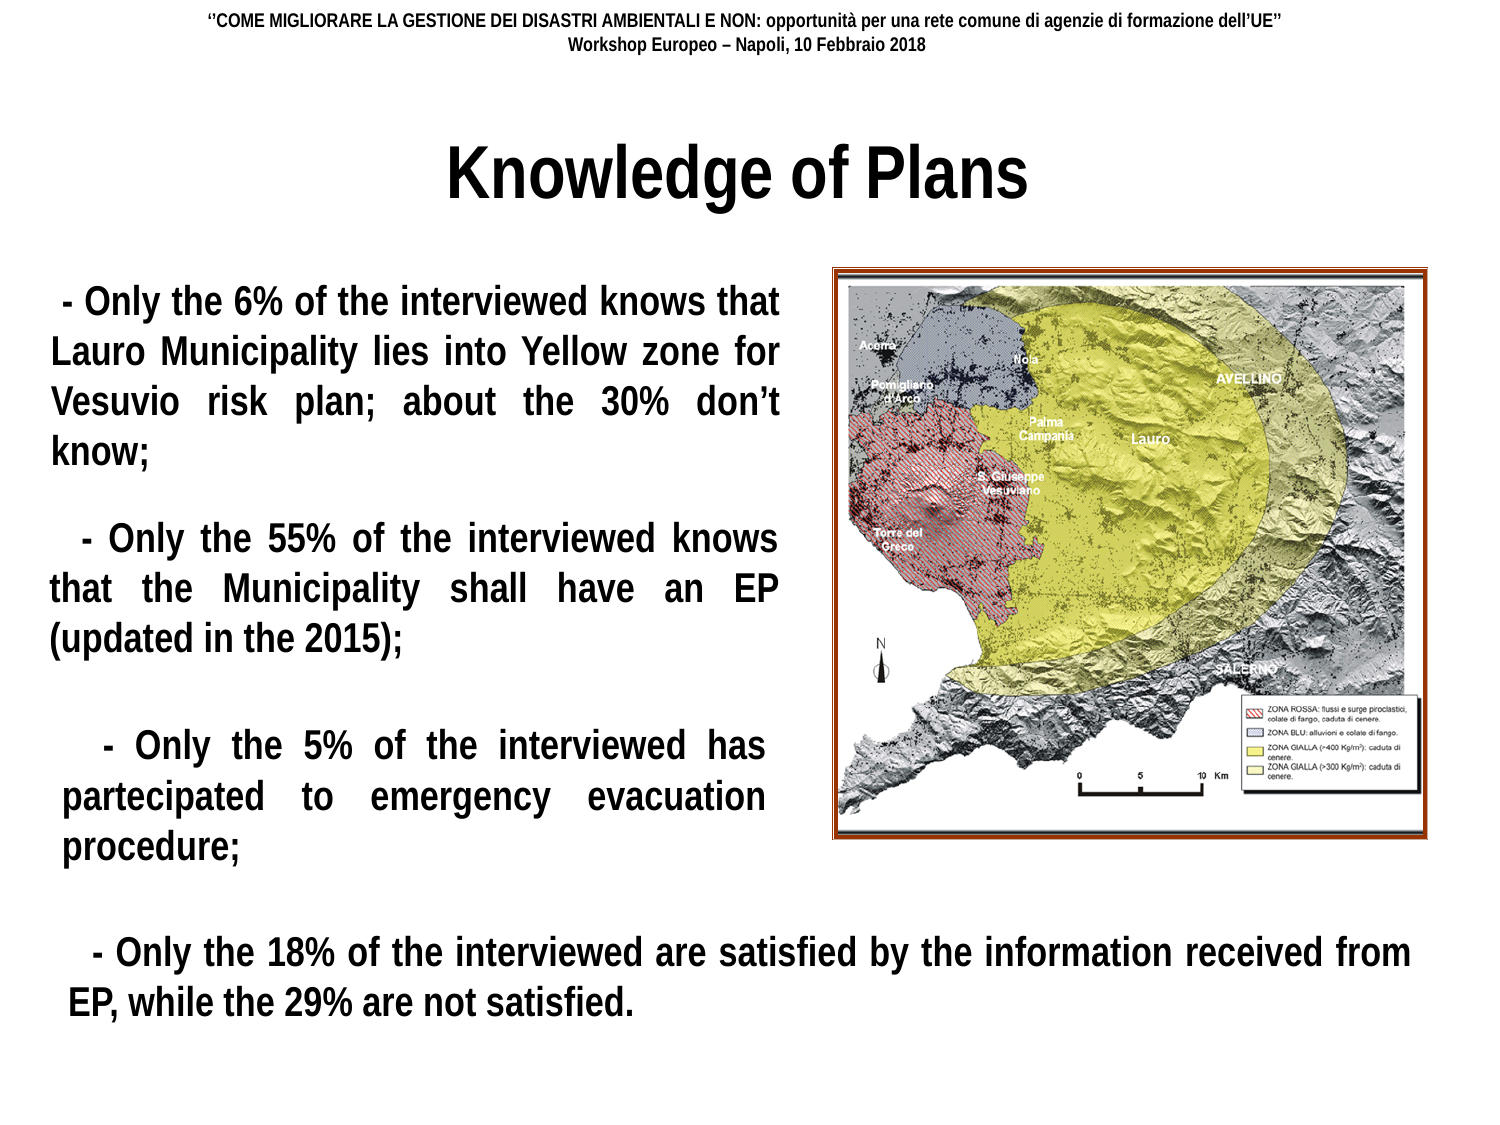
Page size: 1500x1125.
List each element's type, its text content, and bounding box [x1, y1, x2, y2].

text_box - Only the 55% of the interviewed knows that the Municipality shall have an EP (updated in the 2015); [34, 503, 795, 687]
text_box - Only the 6% of the interviewed knows that Lauro Municipality lies into Yellow zone for Vesuvio risk plan; about the 30% don’t know; [35, 266, 796, 480]
text_box Knowledge of Plans [53, 105, 1424, 231]
text_box - Only the 18% of the interviewed are satisfied by the information received from EP, while the 29% are not satisfied. [53, 916, 1428, 1076]
text_box ‘’COME MIGLIORARE LA GESTIONE DEI DISASTRI AMBIENTALI E NON: opportunità per una rete comune di agenzie di formazione dell’UE’’ Workshop Europeo – Napoli, 10 Febbraio 2018 [0, 0, 1500, 63]
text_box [832, 267, 1429, 840]
text_box - Only the 5% of the interviewed has partecipated to emergency evacuation procedure; [46, 710, 782, 870]
